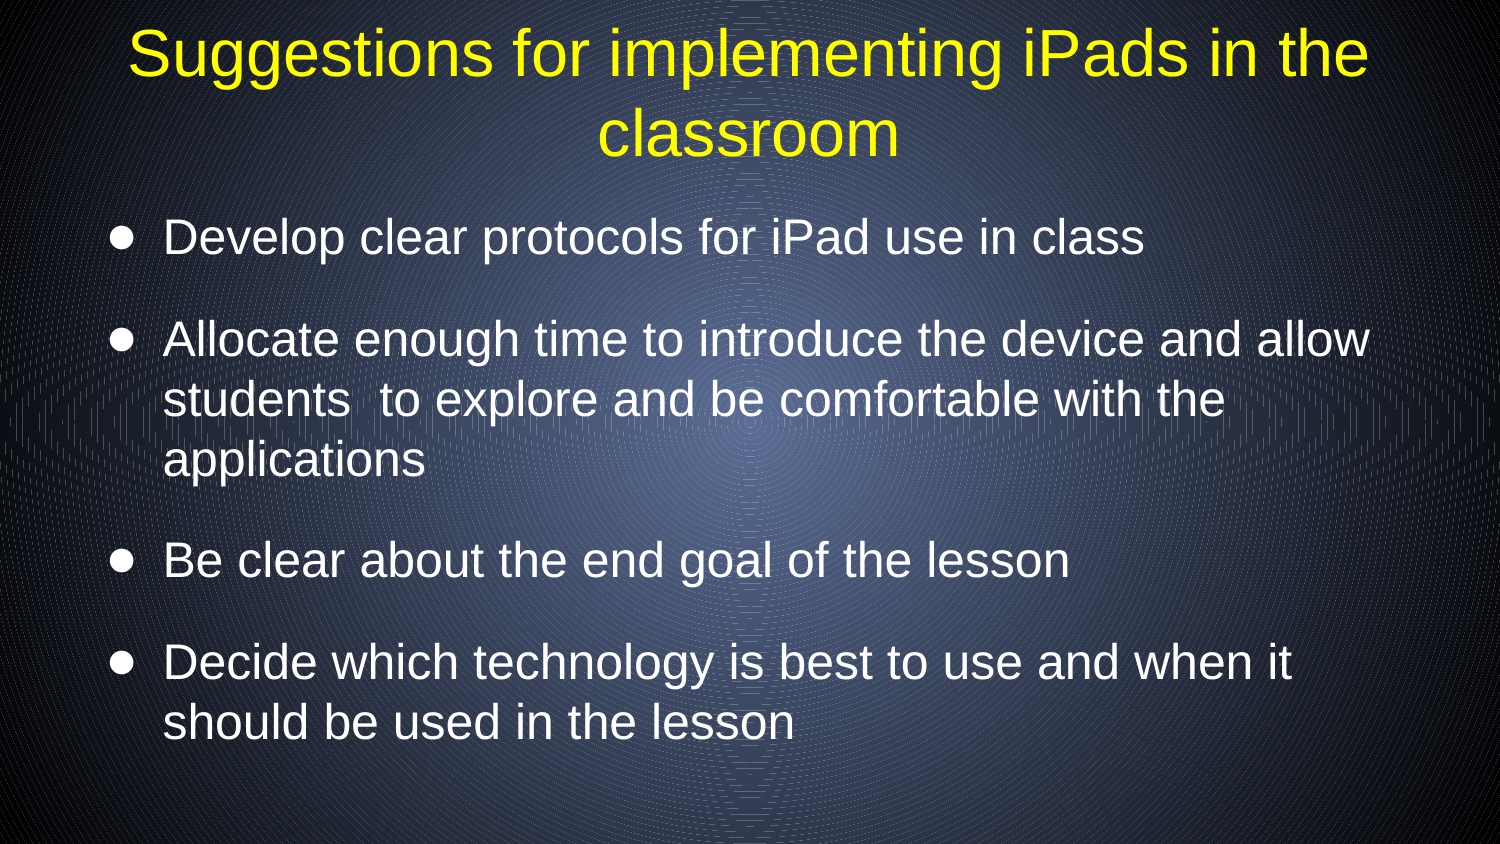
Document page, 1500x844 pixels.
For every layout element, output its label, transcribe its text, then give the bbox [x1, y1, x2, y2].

list Develop clear protocols for iPad use in class Allocate enough time to introduce the device and allow students to explore and be comfortable with the applications Be clear about the end goal of the lesson Decide which technology is best to use and when it should be used in the lesson [90, 196, 1410, 732]
title Suggestions for implementing iPads in the classroom [90, 13, 1410, 178]
